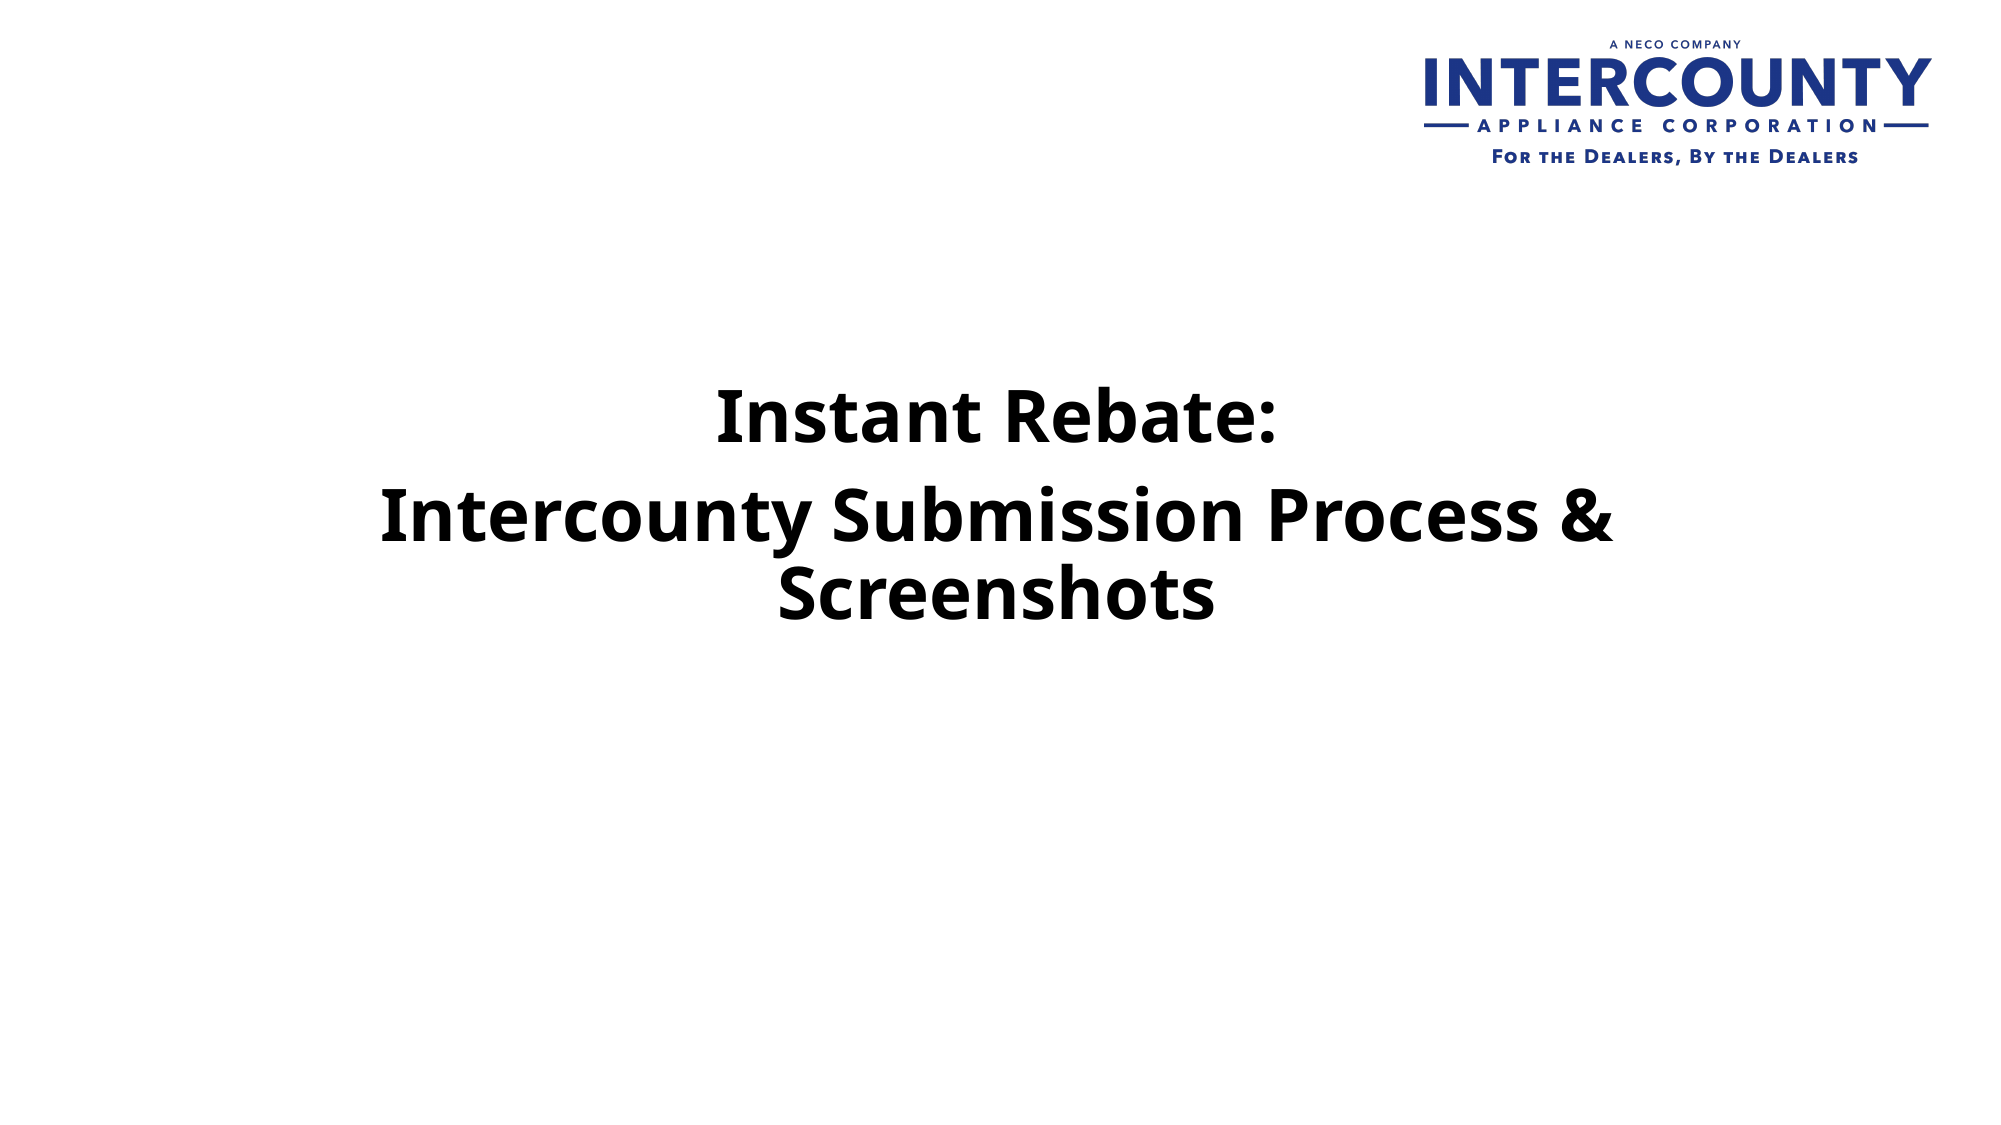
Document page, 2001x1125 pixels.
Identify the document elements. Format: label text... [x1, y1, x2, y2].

picture [1423, 33, 1932, 177]
subtitle Instant Rebate: Intercounty Submission Process & Screenshots [139, 372, 1857, 644]
